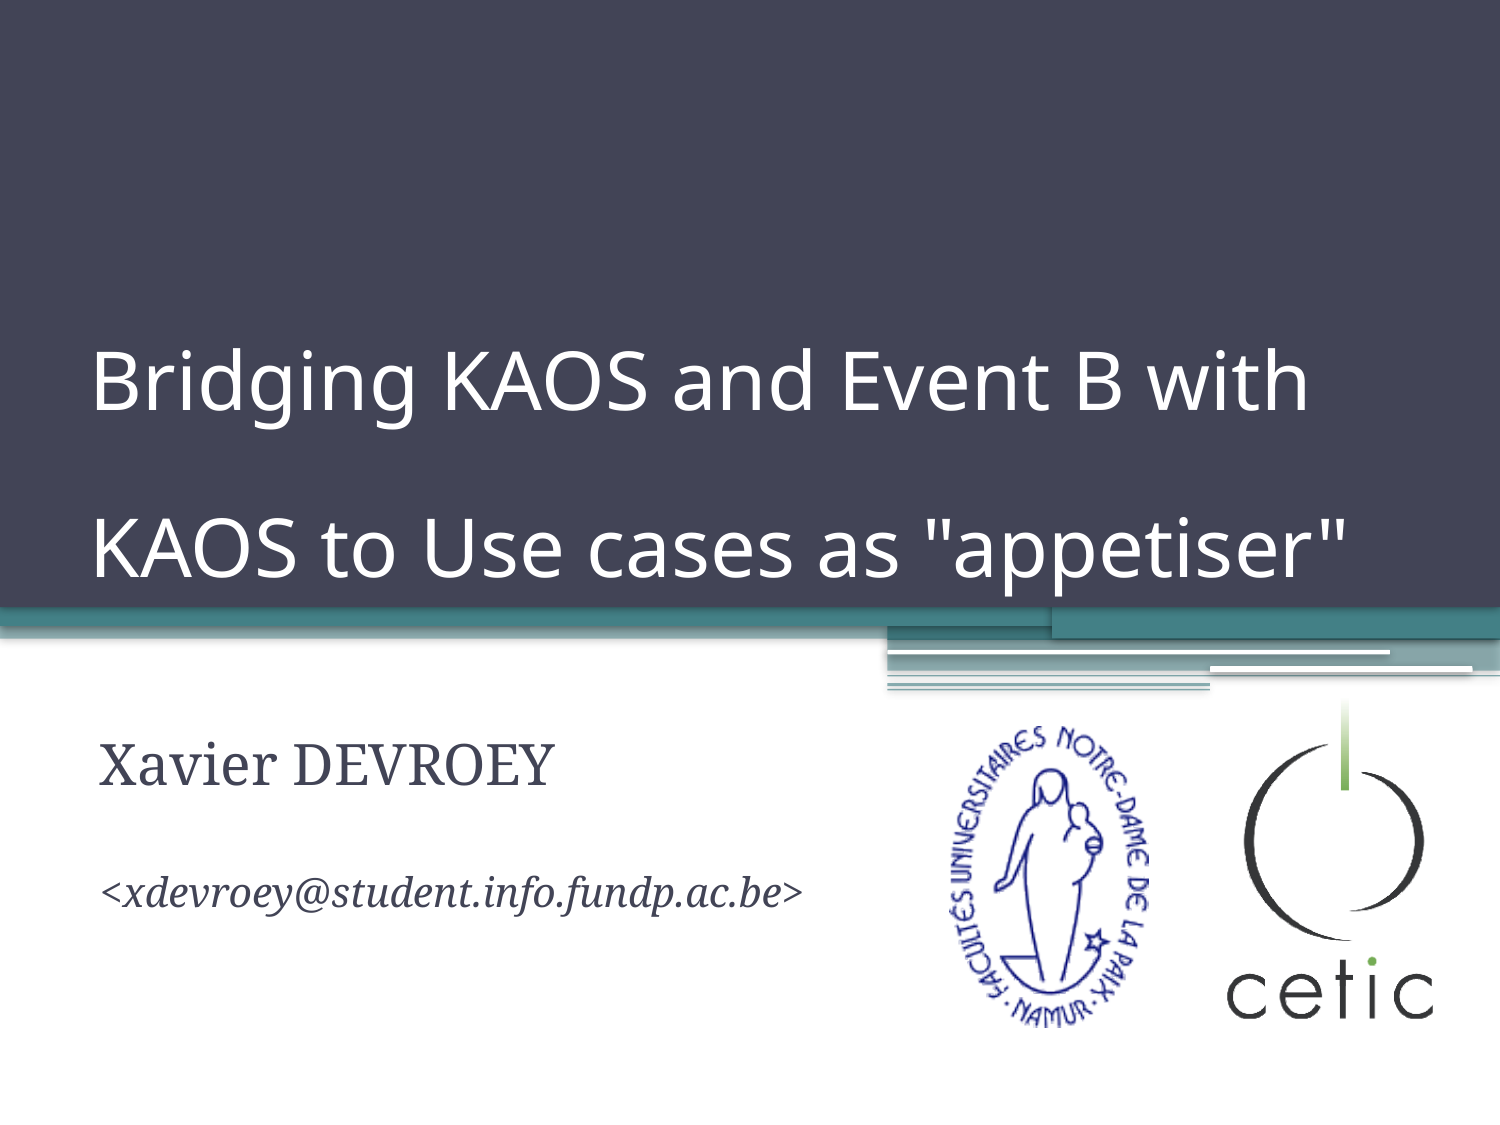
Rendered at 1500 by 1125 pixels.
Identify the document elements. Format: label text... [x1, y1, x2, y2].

title Bridging KAOS and Event B with KAOS to Use cases as "appetiser" [75, 140, 1463, 610]
picture [1222, 691, 1437, 1024]
subtitle Xavier DEVROEY <xdevroey@student.info.fundp.ac.be> [75, 639, 888, 928]
picture [949, 726, 1149, 1028]
